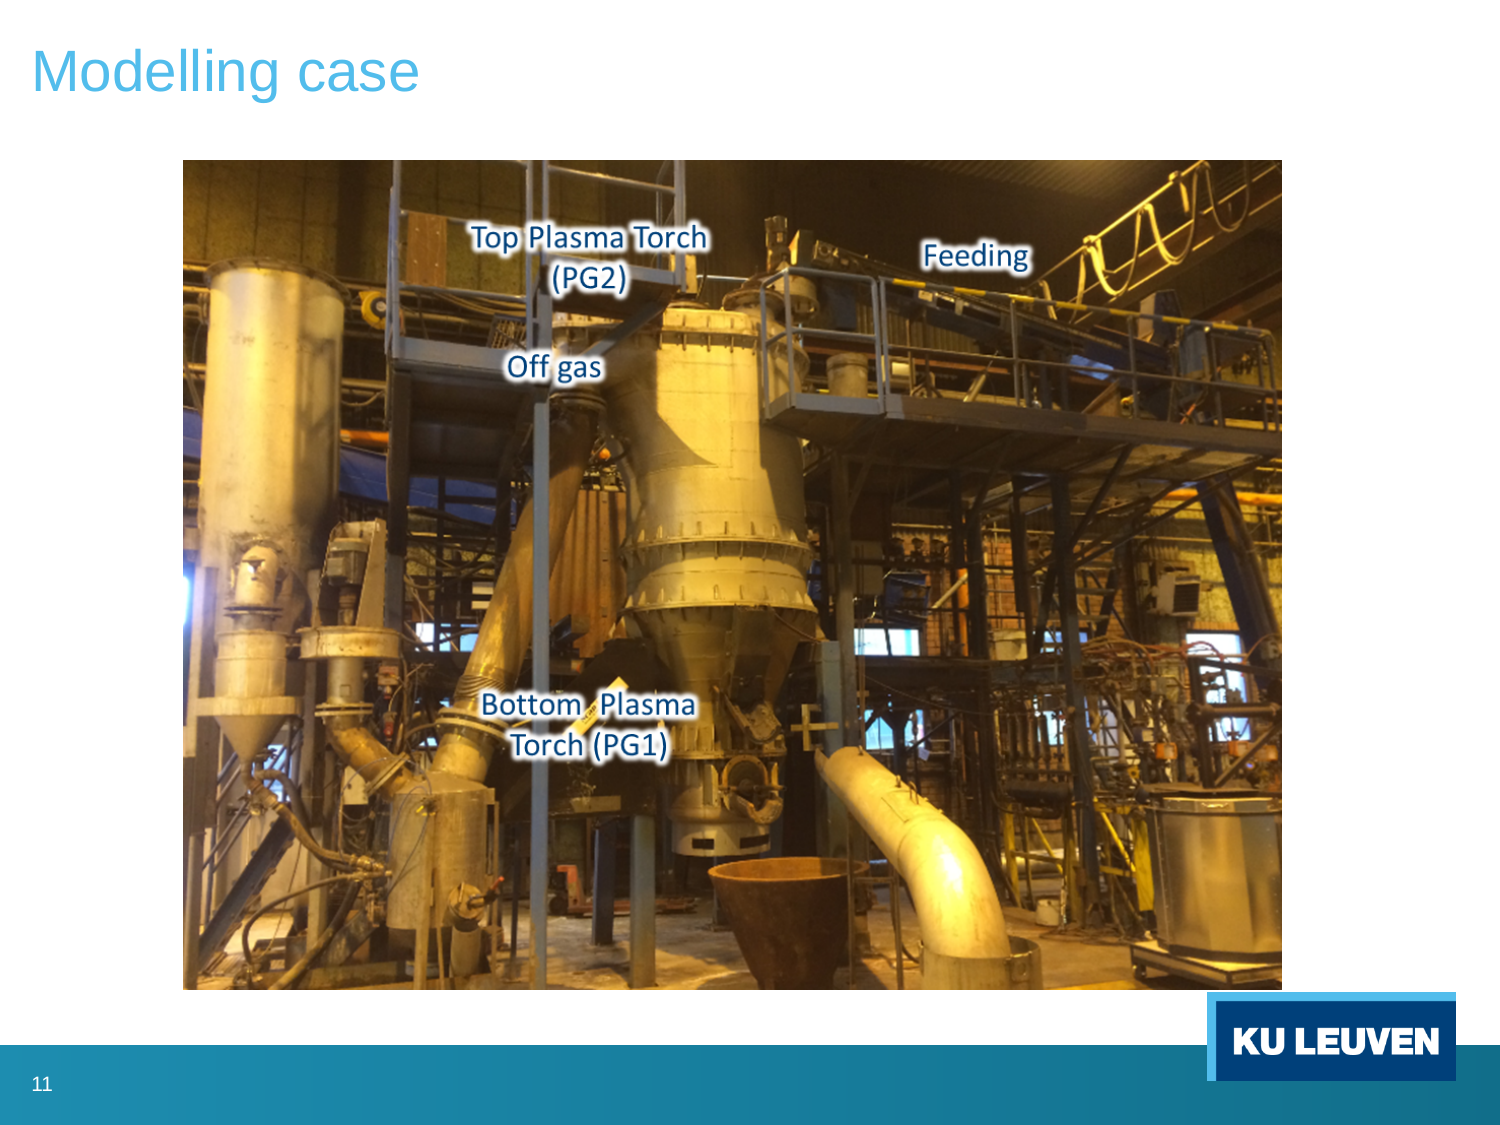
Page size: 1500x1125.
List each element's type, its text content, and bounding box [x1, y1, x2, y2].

picture [182, 160, 1282, 990]
text_box 11 [0, 1070, 53, 1106]
text_box Modelling case [31, 19, 1399, 104]
picture [1207, 992, 1456, 1081]
